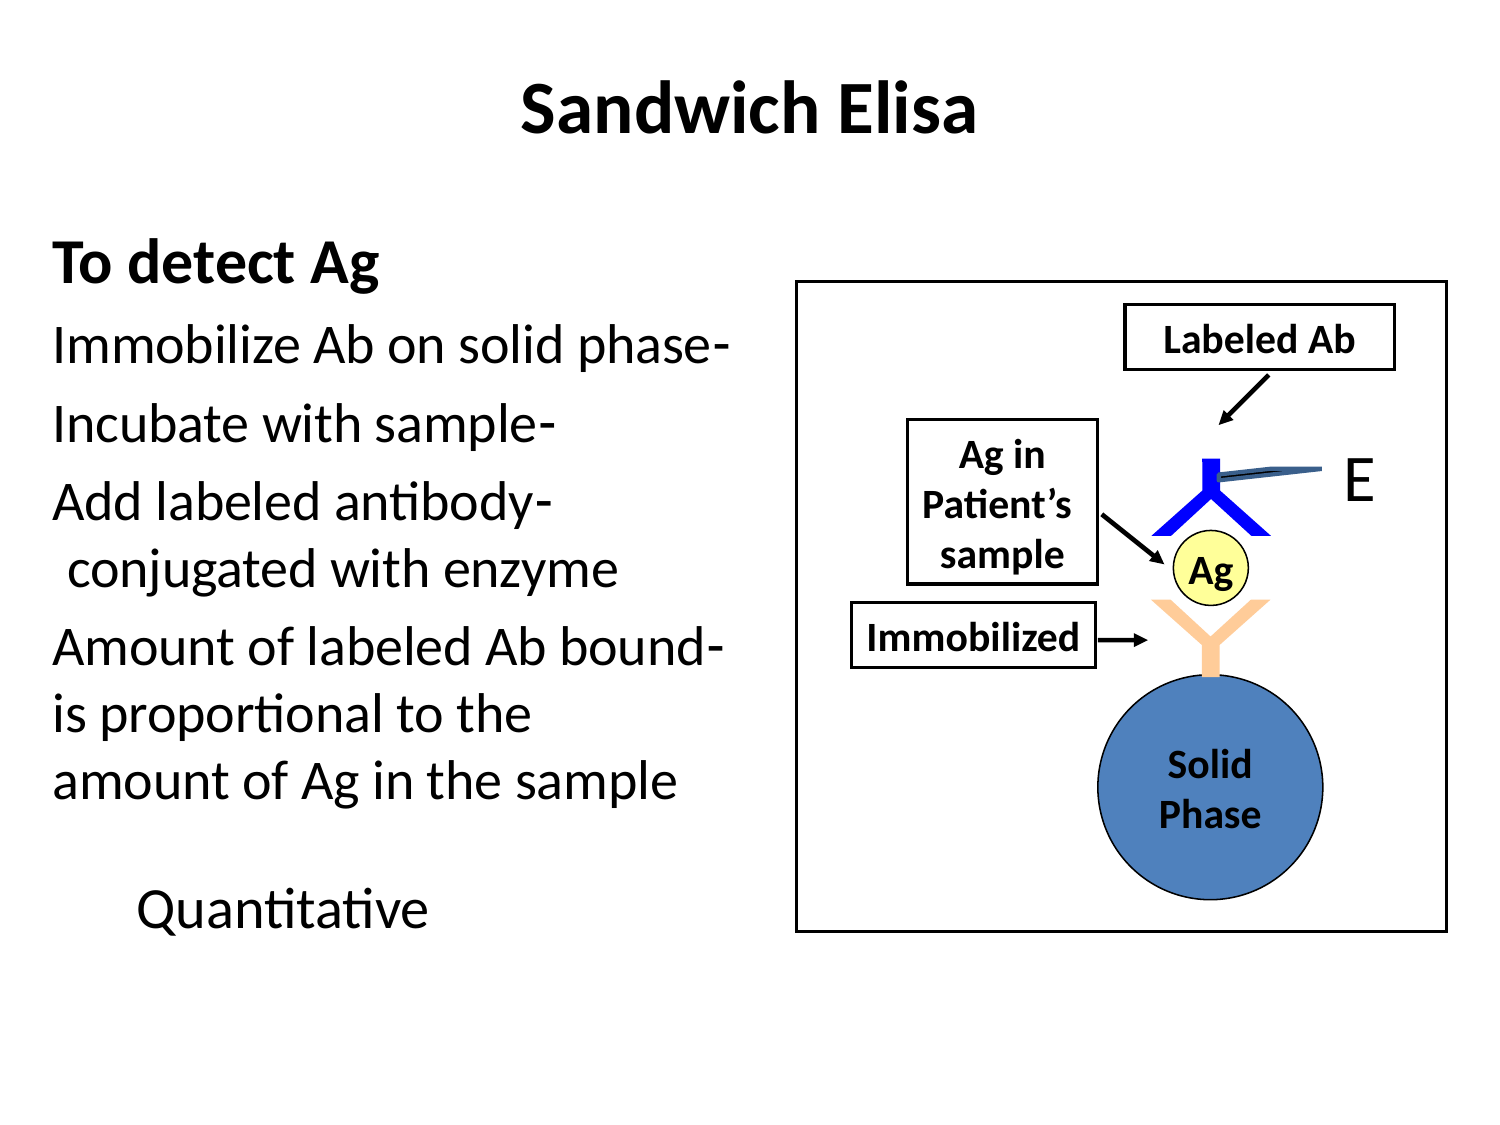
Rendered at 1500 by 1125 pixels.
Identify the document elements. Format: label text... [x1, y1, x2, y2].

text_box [796, 280, 1448, 932]
text_box Quantitative [113, 862, 445, 948]
list To detect Ag -Immobilize Ab on solid phase -Incubate with sample -Add labeled antibody conjugated with enzyme -Amount of labeled Ab bound is proportional to the amount of Ag in the sample [37, 212, 825, 863]
title Sandwich Elisa [0, 50, 1500, 247]
